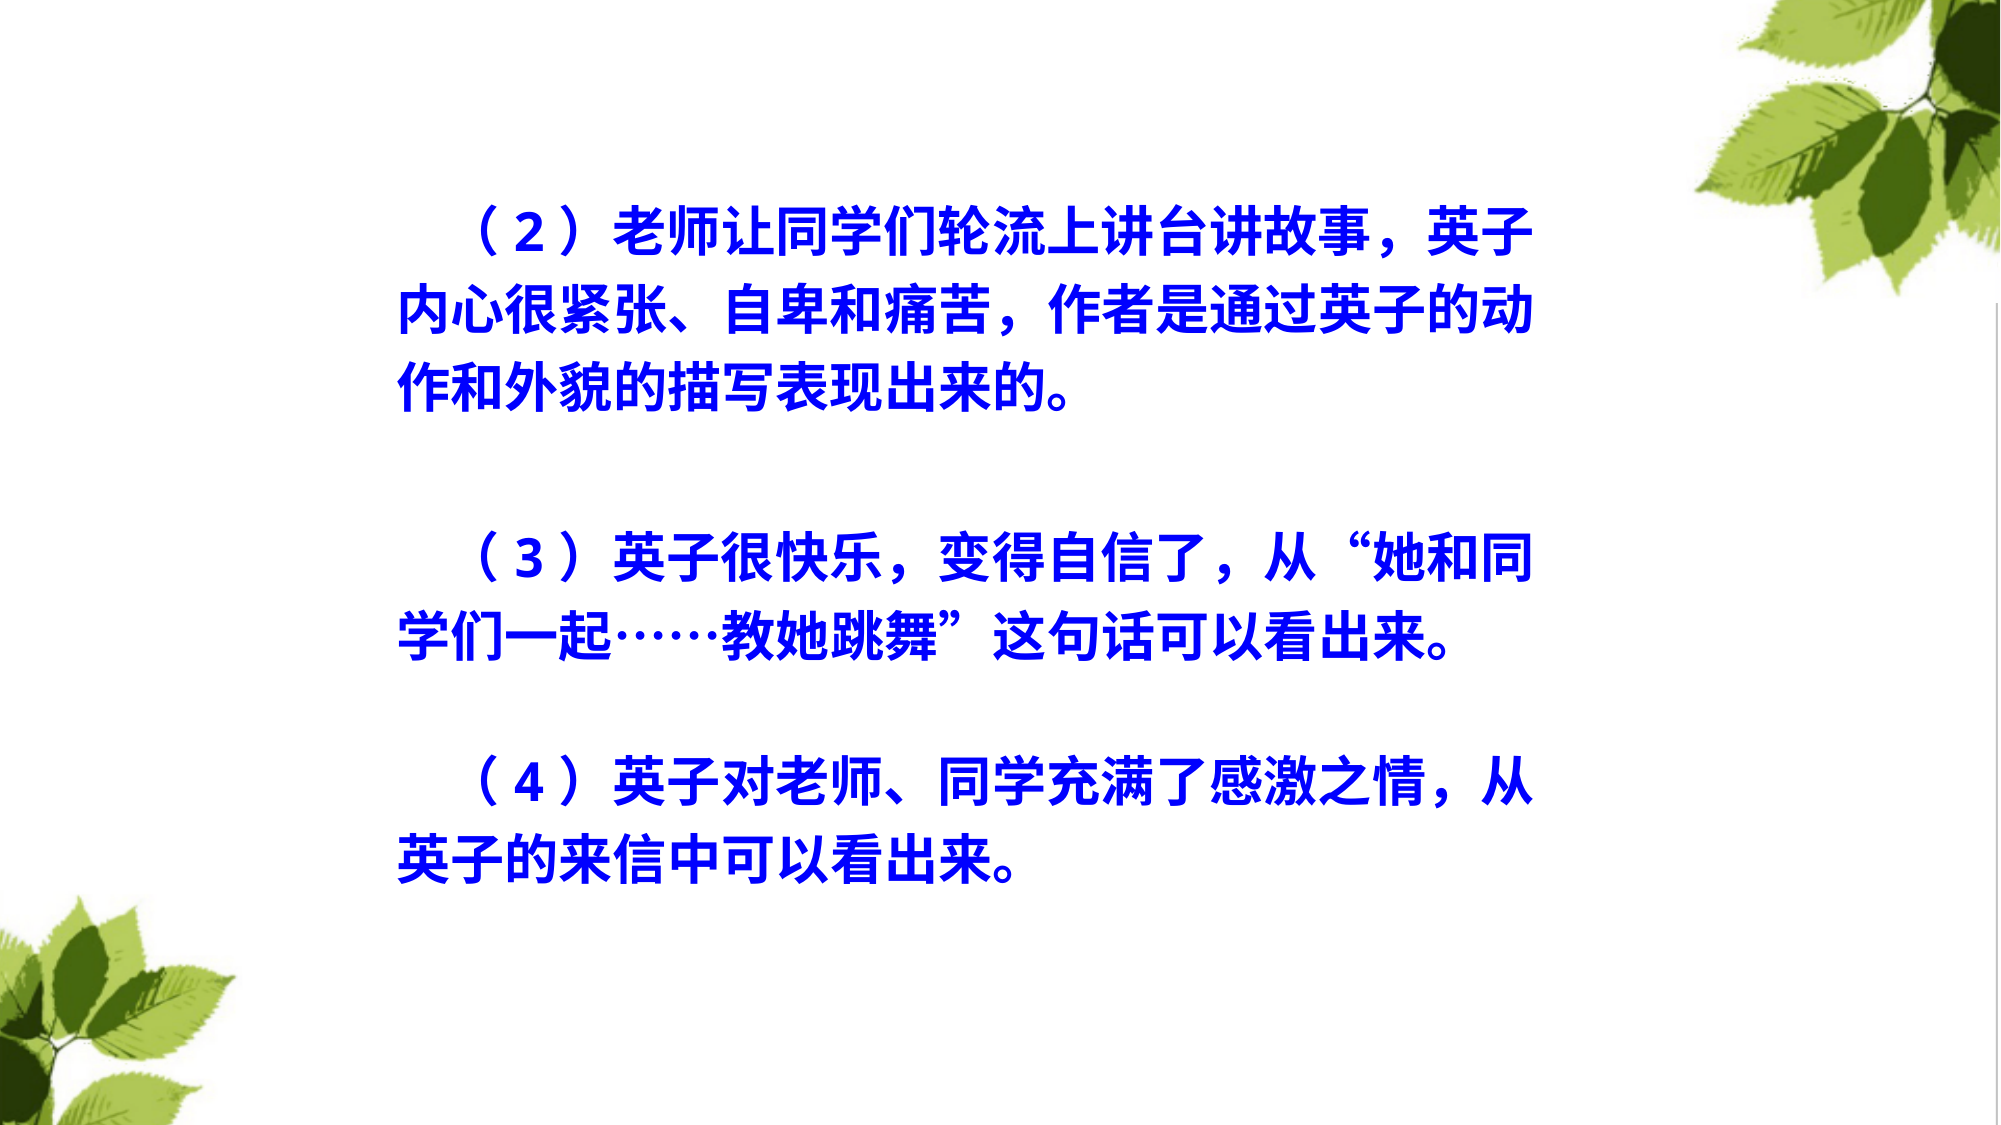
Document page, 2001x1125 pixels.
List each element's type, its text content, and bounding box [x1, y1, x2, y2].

text_box （4）英子对老师、同学充满了感激之情，从英子的来信中可以看出来。 [381, 727, 1574, 898]
text_box （2）老师让同学们轮流上讲台讲故事，英子内心很紧张、自卑和痛苦，作者是通过英子的动作和外貌的描写表现出来的。 [381, 171, 1574, 427]
text_box （3）英子很快乐，变得自信了，从“她和同学们一起……教她跳舞”这句话可以看出来。 [381, 497, 1574, 675]
picture [0, 0, 2001, 1125]
